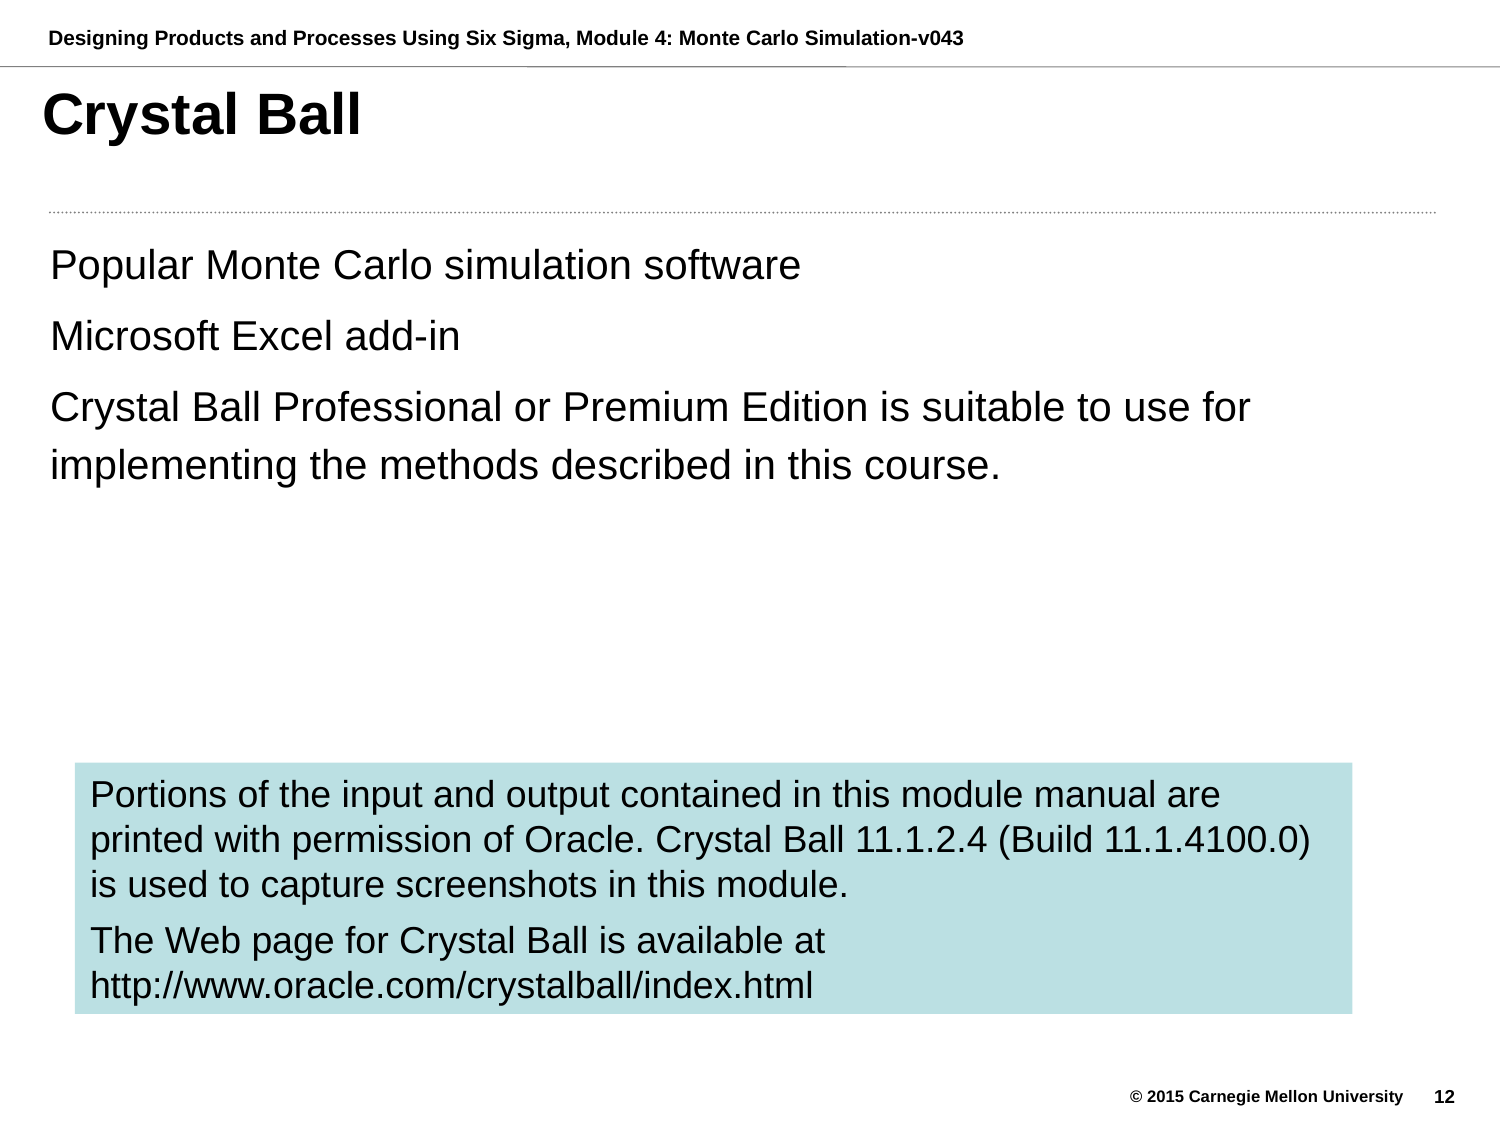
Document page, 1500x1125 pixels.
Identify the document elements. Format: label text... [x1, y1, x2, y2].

list Popular Monte Carlo simulation software Microsoft Excel add-in Crystal Ball Professional or Premium Edition is suitable to use for implementing the methods described in this course. [50, 237, 1437, 1000]
text_box Portions of the input and output contained in this module manual are printed with permission of Oracle. Crystal Ball 11.1.2.4 (Build 11.1.4100.0) is used to capture screenshots in this module. The Web page for Crystal Ball is available at http://www.oracle.com/crystalball/index.html [74, 762, 1353, 1014]
title Crystal Ball [42, 89, 1438, 146]
